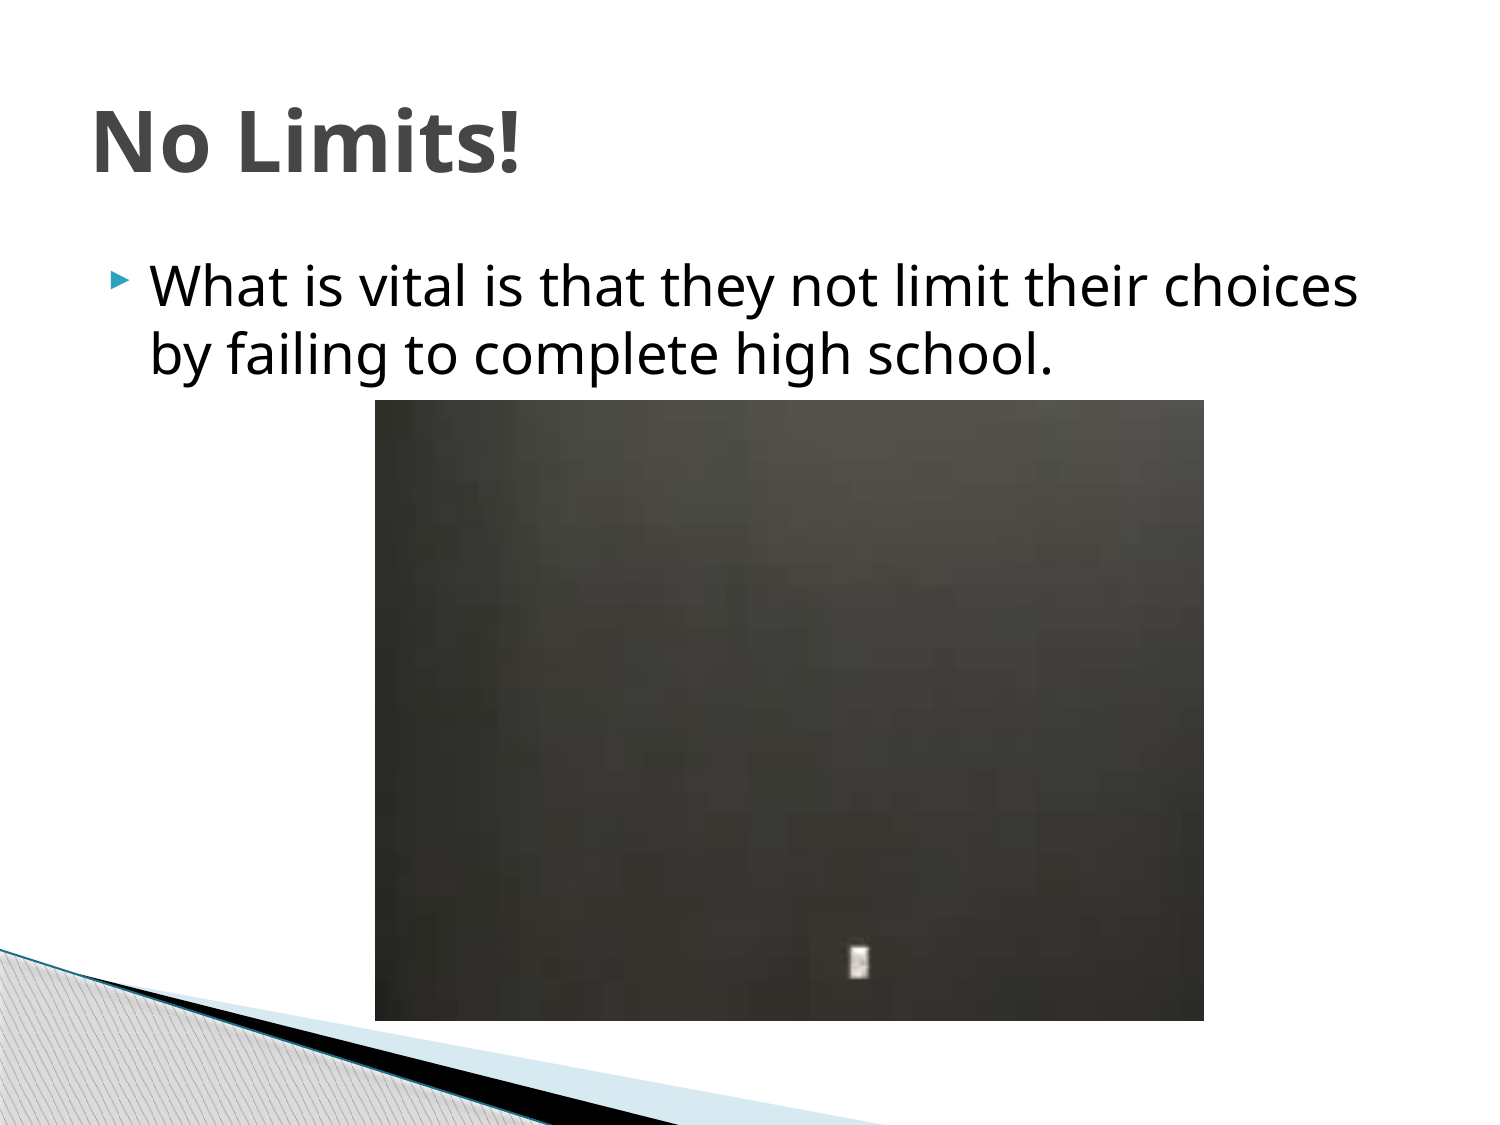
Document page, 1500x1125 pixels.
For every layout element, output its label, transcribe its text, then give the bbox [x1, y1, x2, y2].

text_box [374, 399, 1205, 1022]
title No Limits! [75, 45, 1425, 233]
list What is vital is that they not limit their choices by failing to complete high school. [75, 243, 1425, 986]
